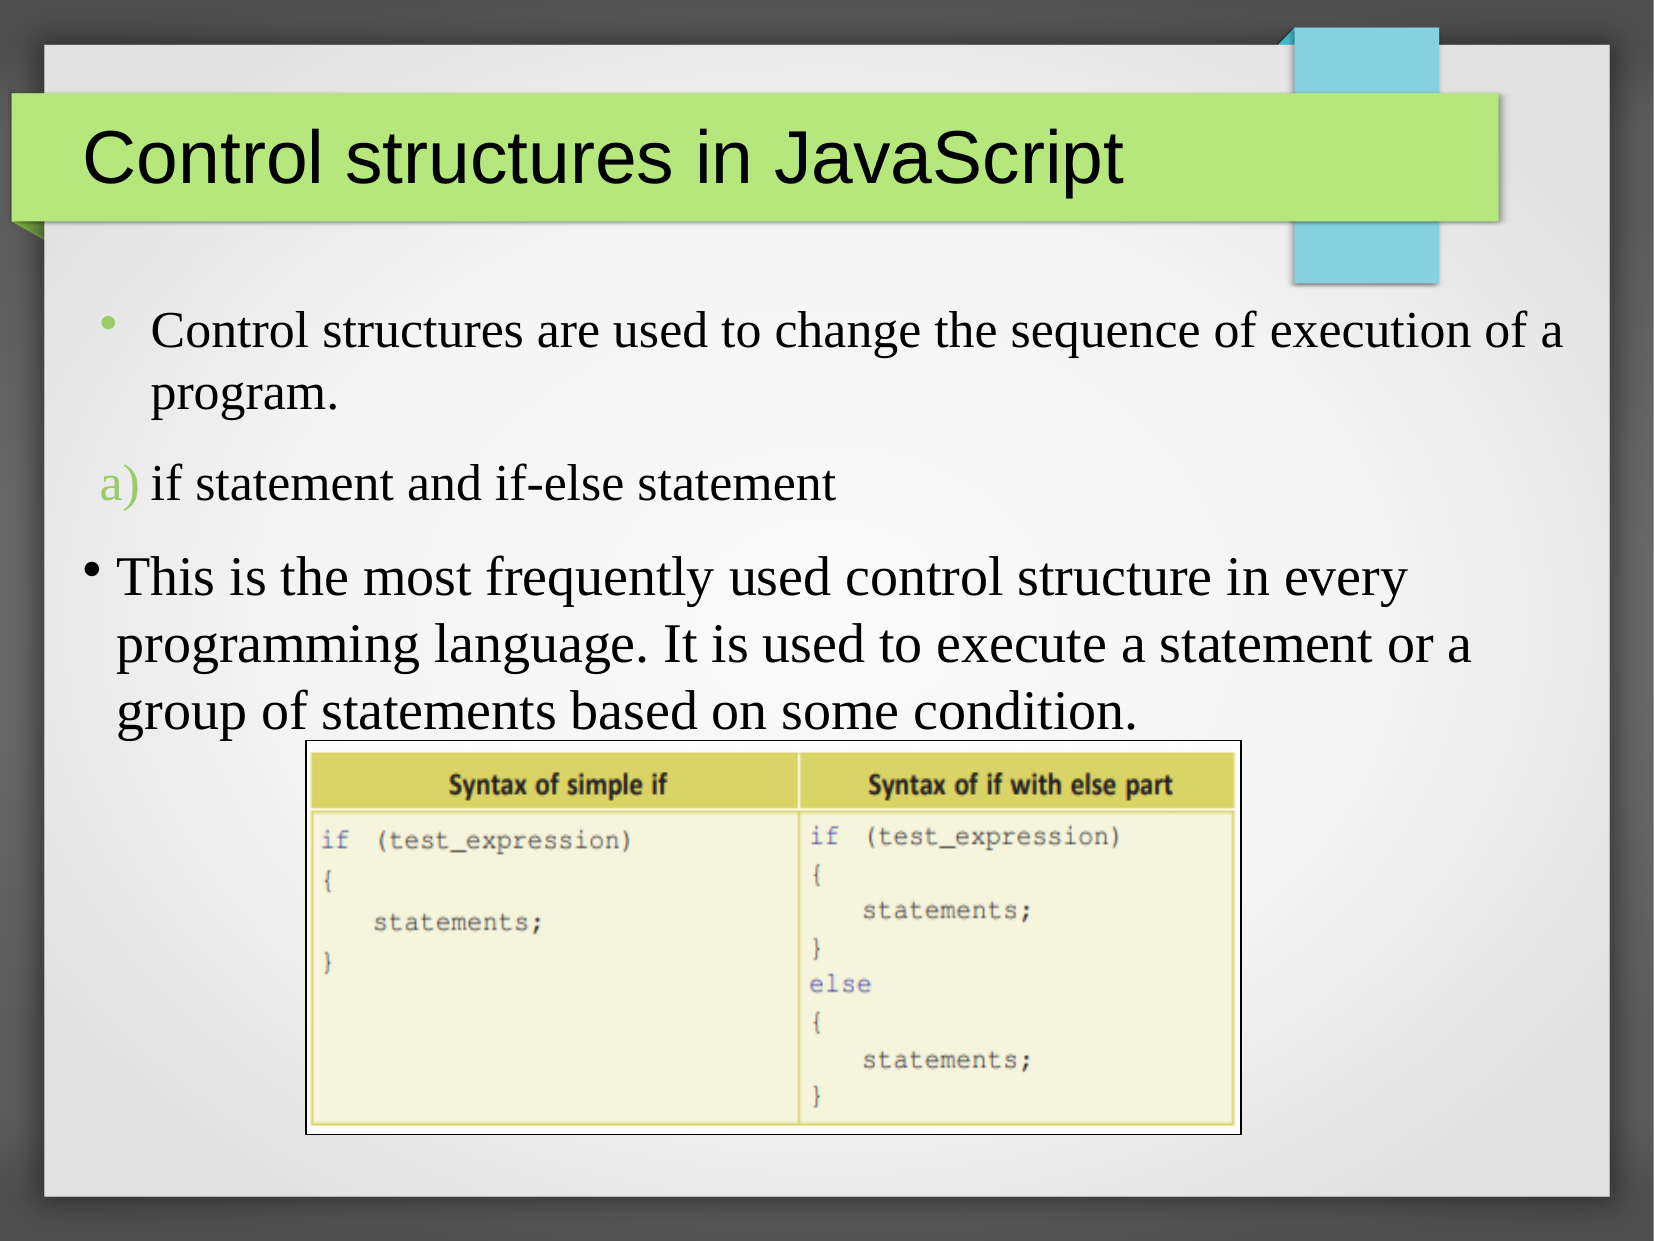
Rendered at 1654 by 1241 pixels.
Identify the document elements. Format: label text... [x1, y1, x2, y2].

text_box Control structures are used to change the sequence of execution of a program. if statement and if-else statement This is the most frequently used control structure in every programming language. It is used to execute a statement or a group of statements based on some condition. [82, 295, 1571, 744]
text_box Control structures in JavaScript [82, 108, 1264, 199]
picture [0, 0, 1654, 1241]
